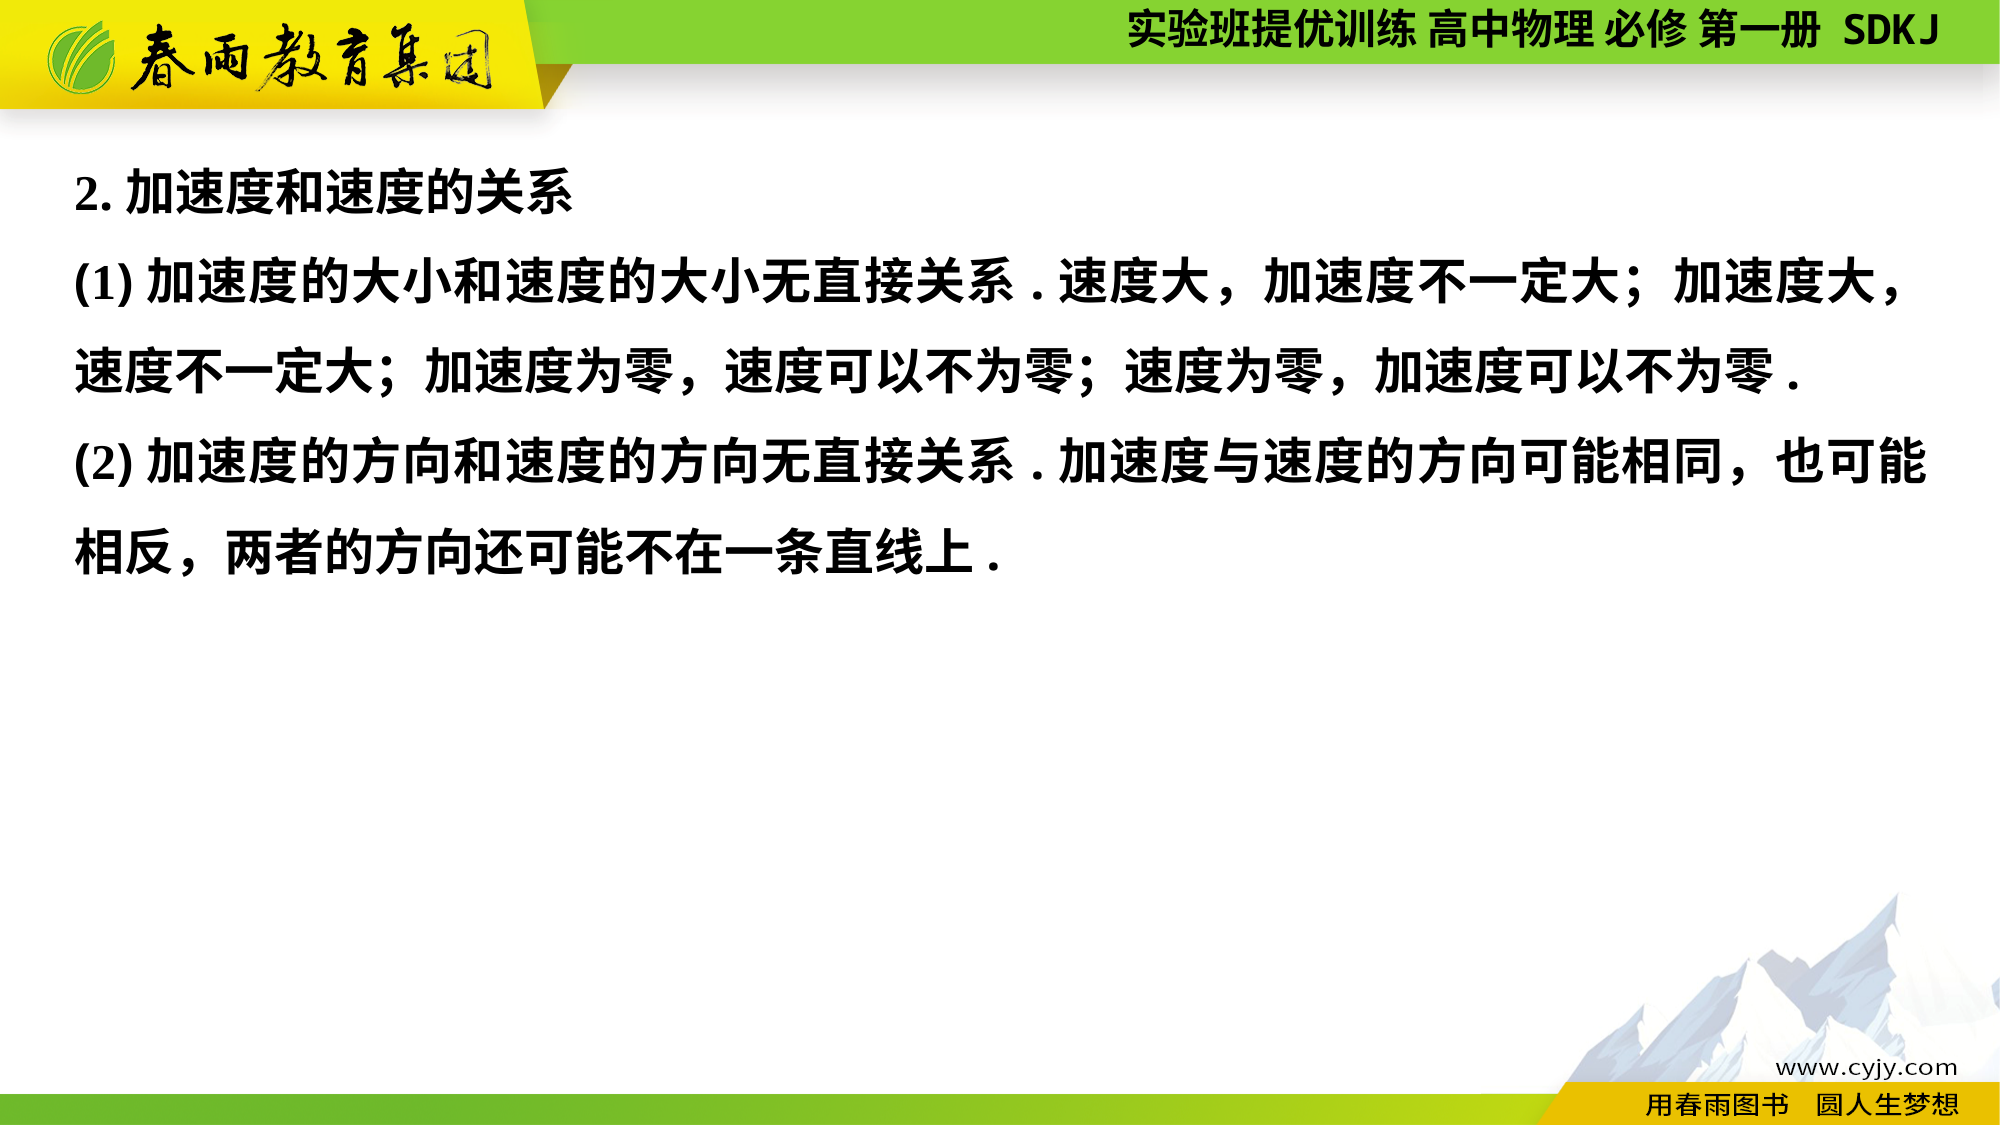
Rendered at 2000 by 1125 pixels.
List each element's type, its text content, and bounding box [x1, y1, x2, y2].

list 2.加速度和速度的关系 (1)加速度的大小和速度的大小无直接关系.速度大，加速度不一定大；加速度大，速度不一定大；加速度为零，速度可以不为零；速度为零，加速度可以不为零. (2)加速度的方向和速度的方向无直接关系.加速度与速度的方向可能相同，也可能相反，两者的方向还可能不在一条直线上. [59, 122, 1944, 581]
picture [0, 0, 2000, 1125]
